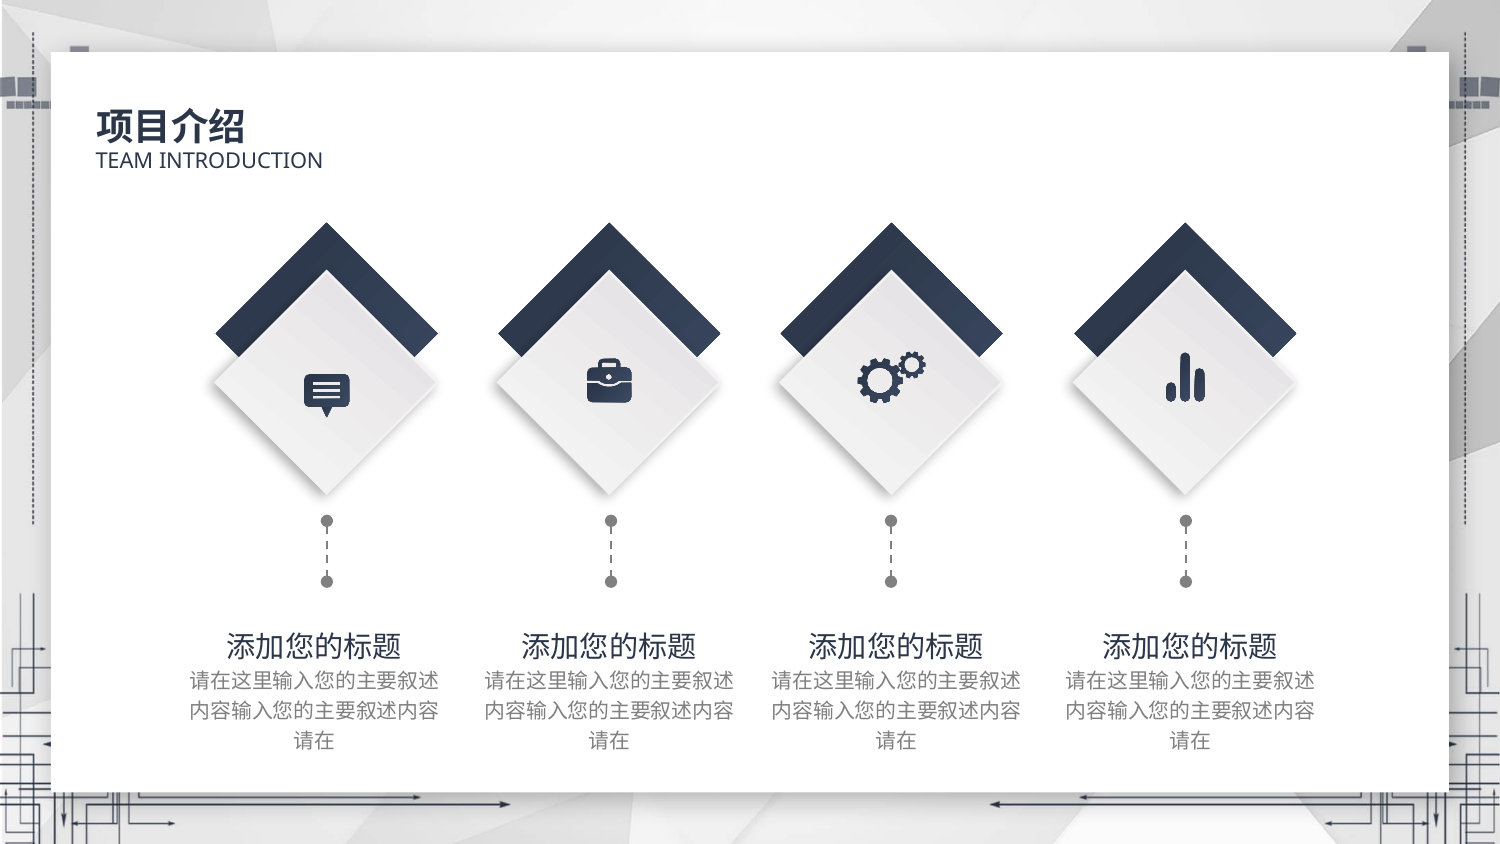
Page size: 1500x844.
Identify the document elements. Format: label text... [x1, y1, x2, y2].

text_box [1072, 269, 1298, 495]
text_box 添加您的标题 请在这里输入您的主要叙述内容输入您的主要叙述内容请在 [165, 613, 460, 761]
picture [0, 0, 1500, 844]
text_box [1179, 514, 1193, 588]
text_box [214, 269, 440, 495]
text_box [857, 351, 926, 403]
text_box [95, 91, 340, 178]
text_box [884, 514, 898, 588]
text_box [496, 221, 722, 357]
text_box [214, 221, 440, 357]
text_box [320, 514, 334, 588]
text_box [304, 374, 350, 418]
text_box [604, 514, 618, 588]
text_box [779, 269, 1004, 495]
text_box [496, 269, 722, 495]
text_box 添加您的标题 请在这里输入您的主要叙述内容输入您的主要叙述内容请在 [747, 613, 1041, 761]
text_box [587, 358, 632, 402]
text_box 添加您的标题 请在这里输入您的主要叙述内容输入您的主要叙述内容请在 [460, 613, 747, 761]
text_box [779, 221, 1004, 357]
text_box 添加您的标题 请在这里输入您的主要叙述内容输入您的主要叙述内容请在 [1041, 613, 1339, 761]
text_box [1072, 221, 1298, 357]
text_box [1166, 352, 1205, 402]
